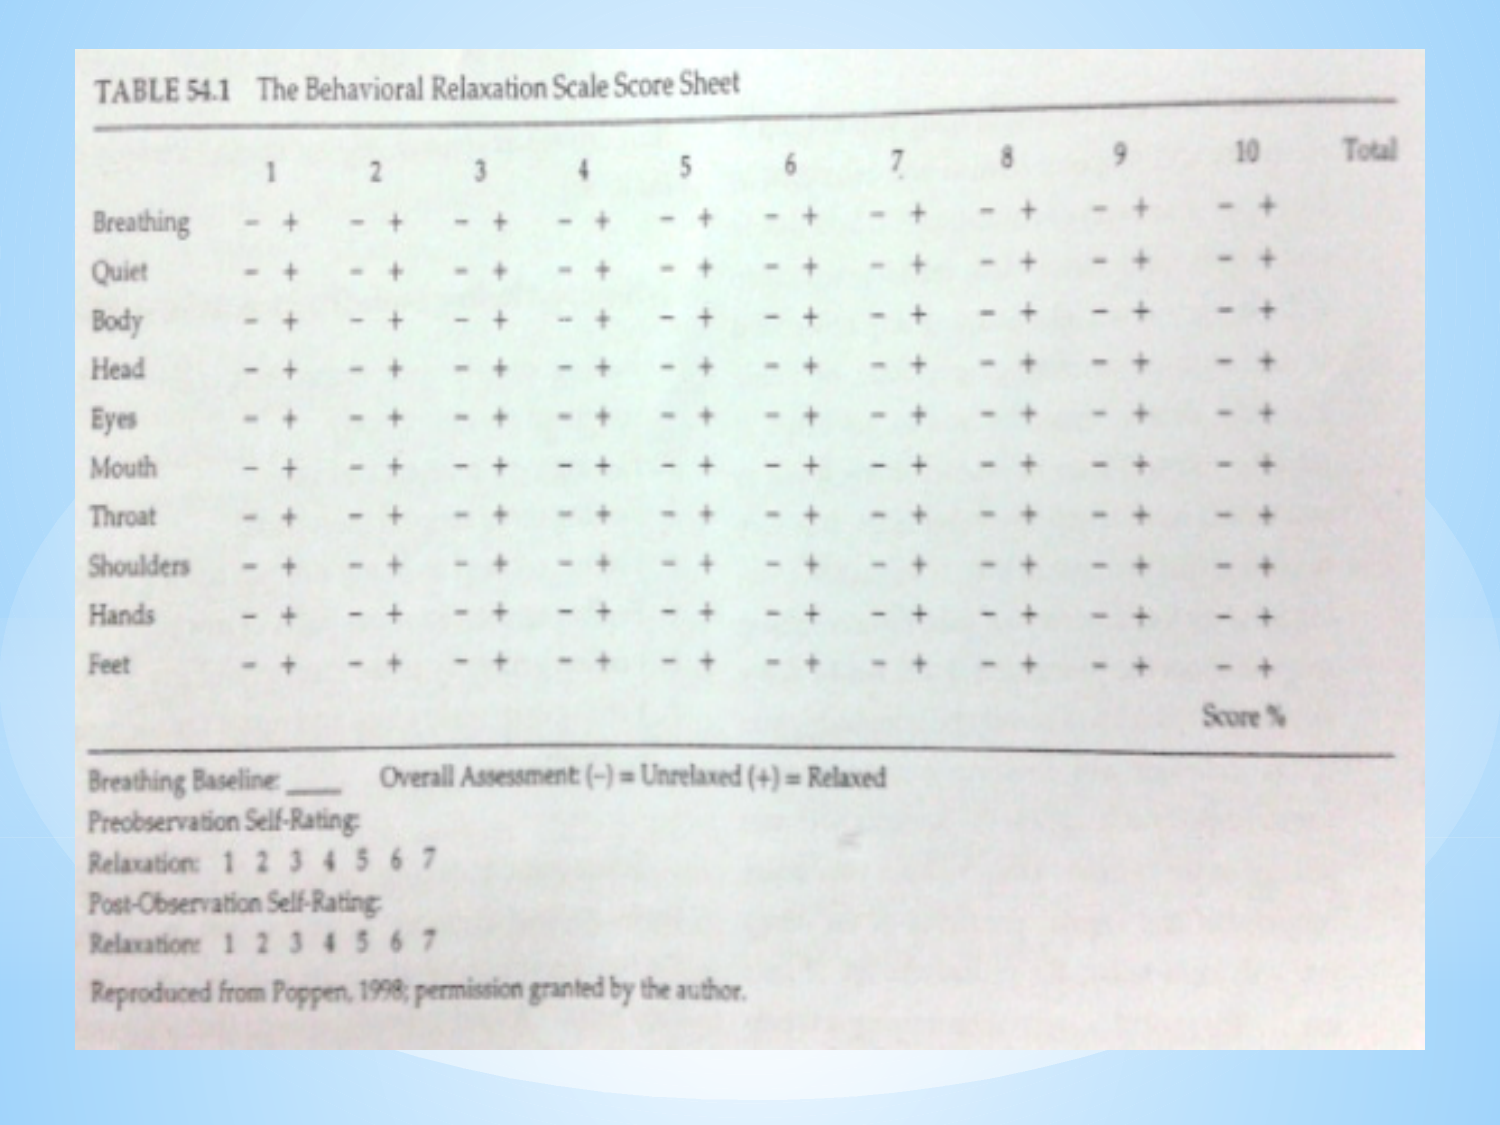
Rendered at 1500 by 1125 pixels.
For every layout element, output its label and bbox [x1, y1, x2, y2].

list [74, 49, 1426, 1051]
